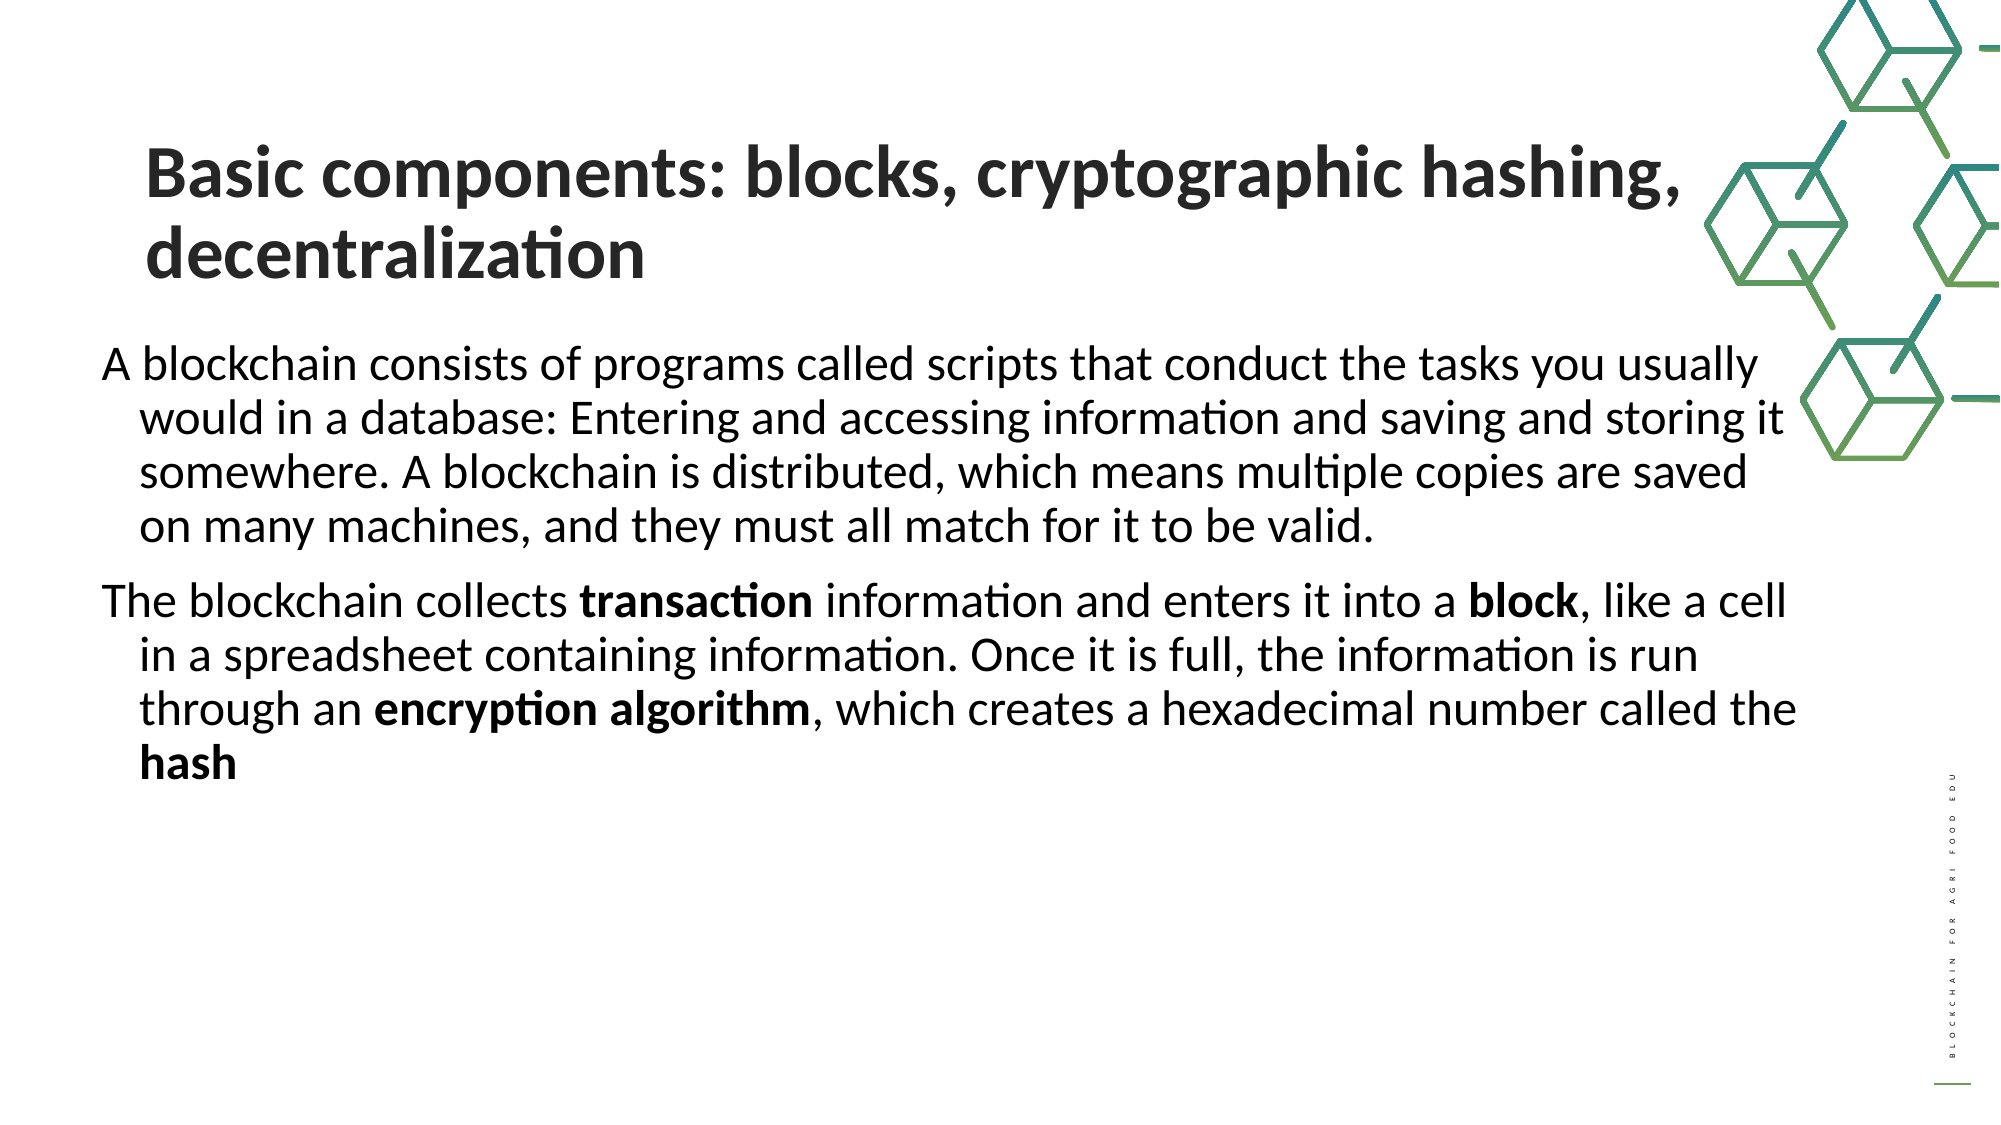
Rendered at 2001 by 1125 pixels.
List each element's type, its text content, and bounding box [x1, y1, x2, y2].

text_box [1704, 0, 2000, 461]
list A blockchain consists of programs called scripts that conduct the tasks you usually would in a database: Entering and accessing information and saving and storing it somewhere. A blockchain is distributed, which means multiple copies are saved on many machines, and they must all match for it to be valid. The blockchain collects transaction information and enters it into a block, like a cell in a spreadsheet containing information. Once it is full, the information is run through an encryption algorithm, which creates a hexadecimal number called the hash [86, 329, 1825, 962]
list Basic components: blocks, cryptographic hashing, decentralization [130, 124, 1704, 337]
